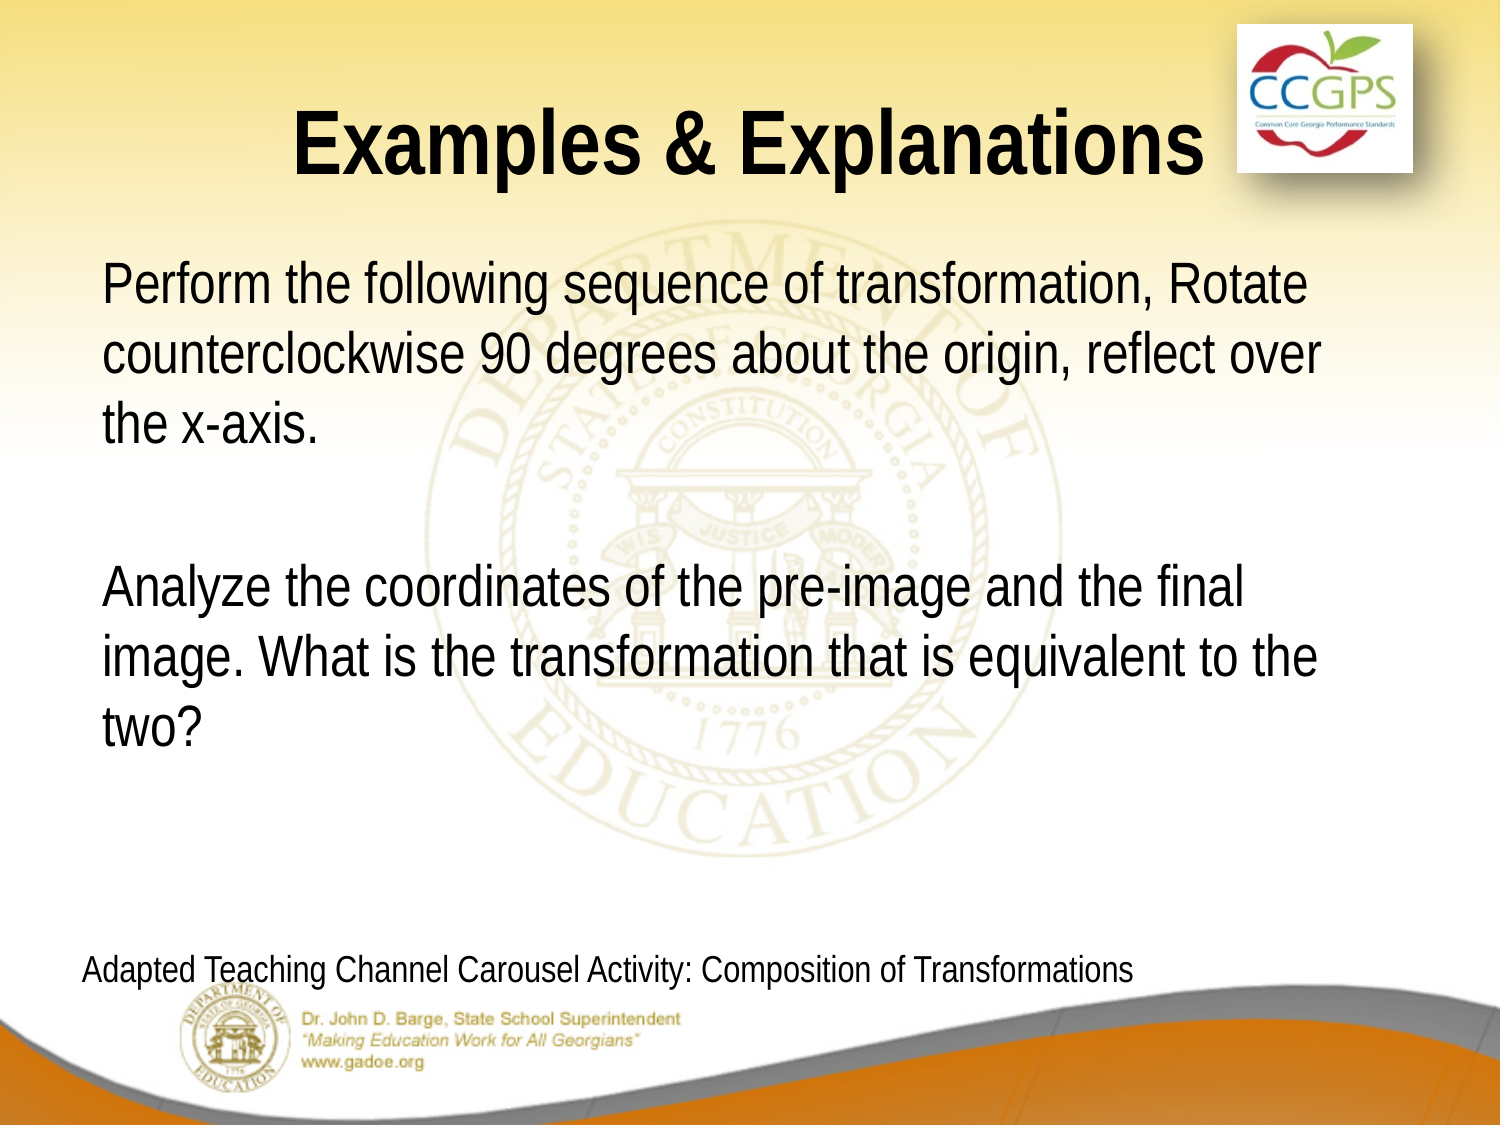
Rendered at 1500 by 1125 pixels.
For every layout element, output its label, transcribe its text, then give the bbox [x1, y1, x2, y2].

title Examples & Explanations [112, 74, 1232, 201]
subtitle Perform the following sequence of transformation, Rotate counterclockwise 90 degrees about the origin, reflect over the x-axis. Analyze the coordinates of the pre-image and the final image. What is the transformation that is equivalent to the two? [87, 237, 1388, 926]
picture [0, 0, 1500, 1125]
text_box Adapted Teaching Channel Carousel Activity: Composition of Transformations [67, 937, 1150, 998]
